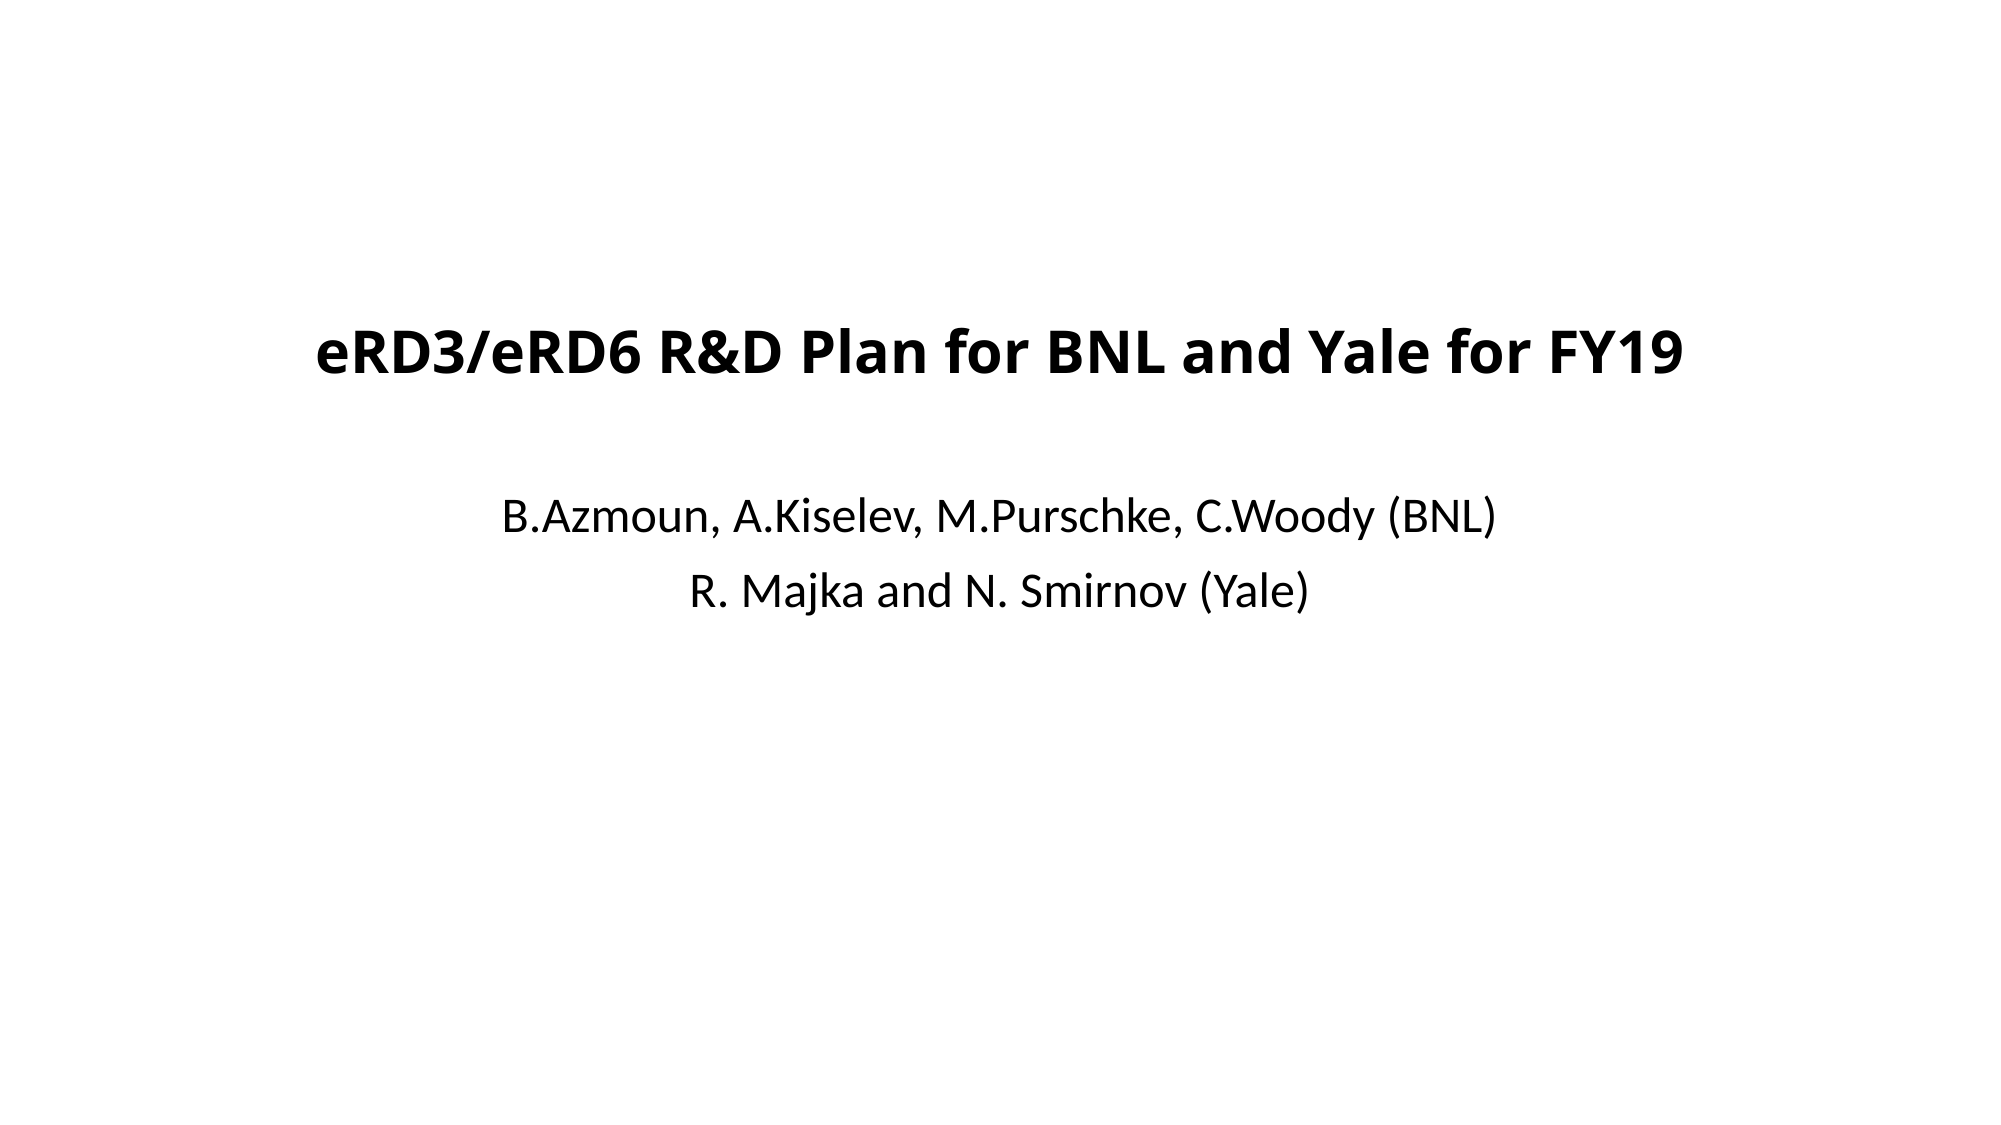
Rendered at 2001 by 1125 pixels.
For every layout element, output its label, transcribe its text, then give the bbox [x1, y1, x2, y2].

title eRD3/eRD6 R&D Plan for BNL and Yale for FY19 [249, 262, 1750, 394]
subtitle B.Azmoun, A.Kiselev, M.Purschke, C.Woody (BNL) R. Majka and N. Smirnov (Yale) [249, 482, 1750, 767]
